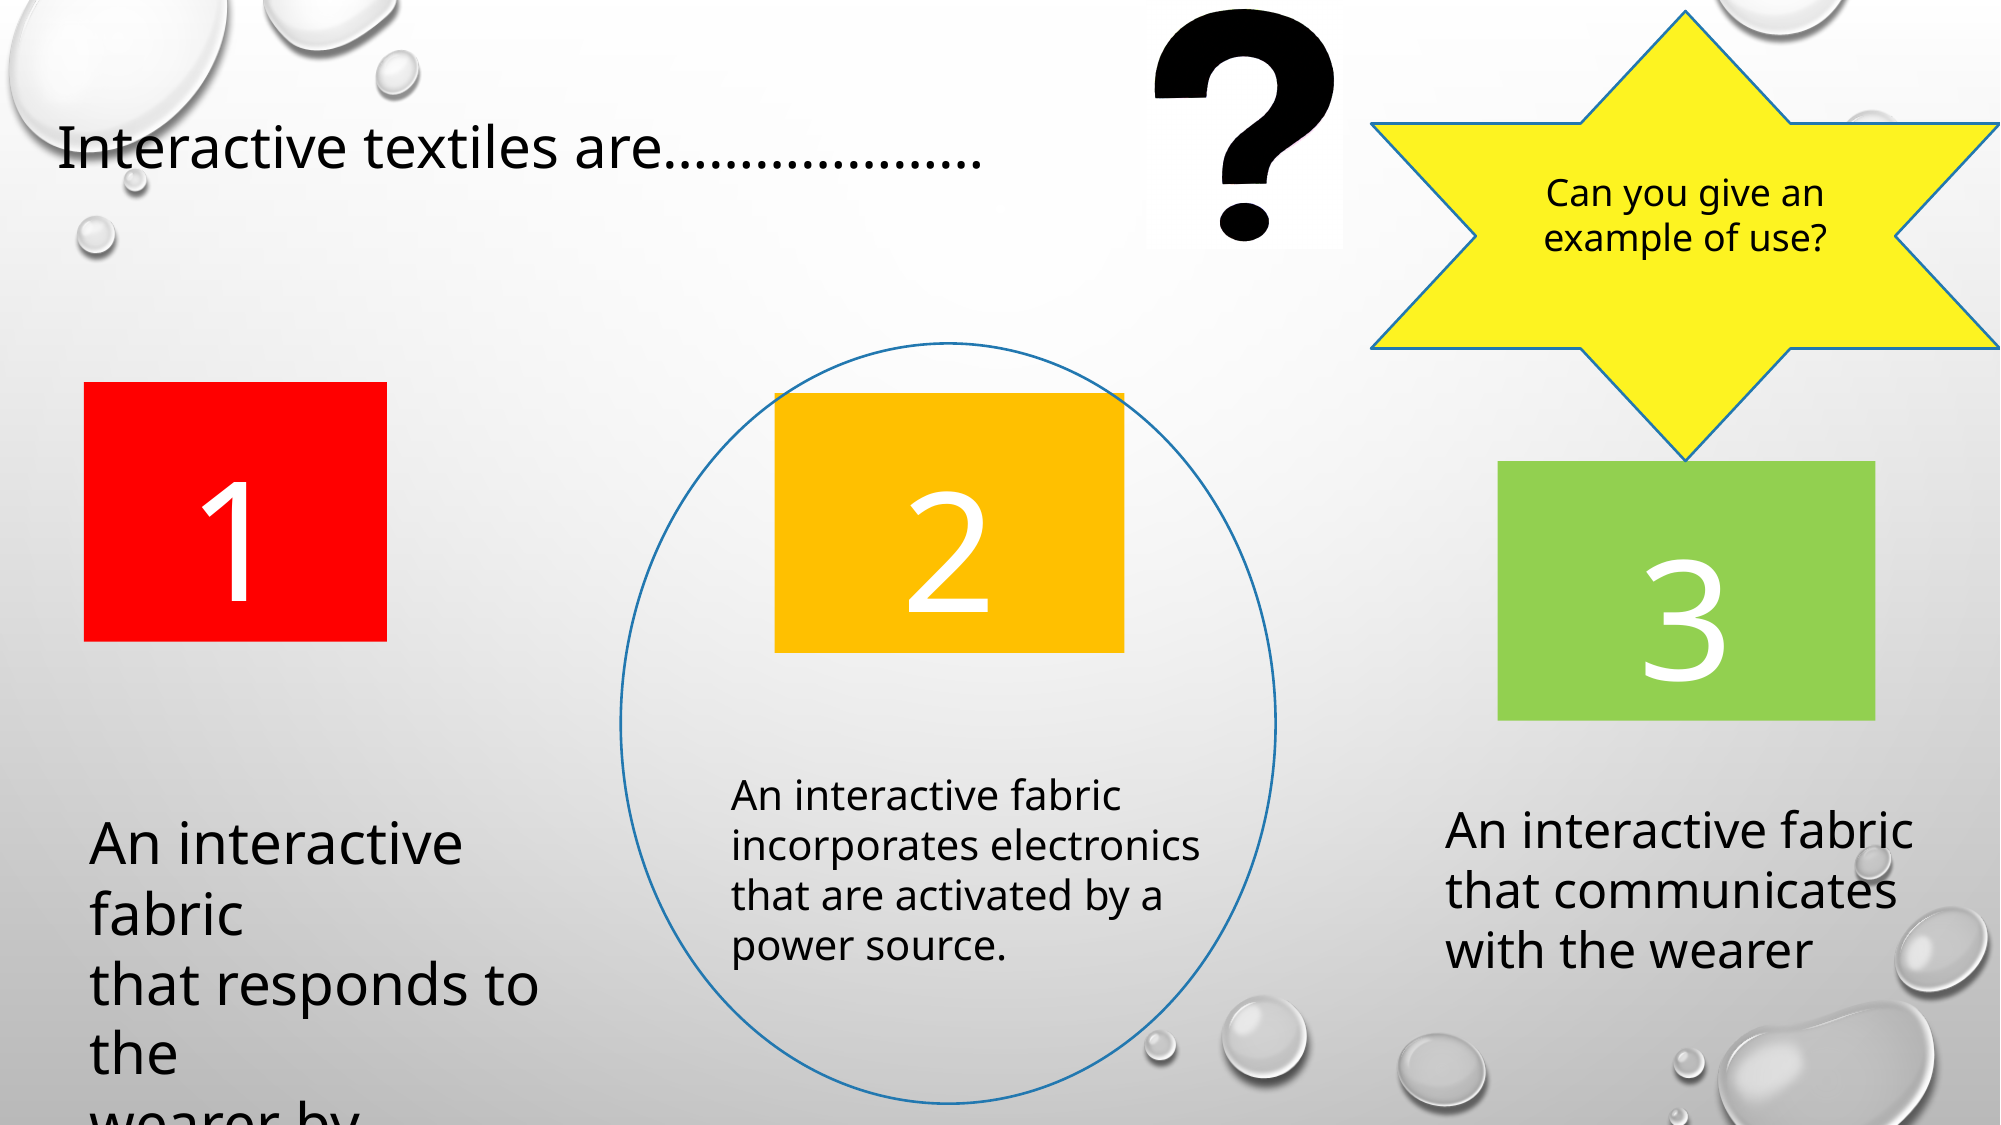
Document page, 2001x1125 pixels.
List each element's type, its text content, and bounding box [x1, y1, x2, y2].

text_box Can you give an example of use? [1369, 9, 2000, 463]
text_box An interactive fabric incorporates electronics that are activated by a power source. [716, 761, 1263, 977]
text_box [619, 342, 1277, 1105]
picture [0, 0, 2000, 1125]
text_box 2 [774, 393, 782, 399]
text_box An interactive fabric that responds to the wearer by changing. [74, 799, 621, 1125]
text_box Interactive textiles are………………… [26, 103, 1095, 188]
picture [1898, 127, 2000, 345]
text_box 3 [1497, 461, 1876, 721]
text_box [790, 735, 1276, 812]
text_box An interactive fabric that communicates with the wearer [1430, 791, 1977, 987]
text_box 2 [1114, 393, 1125, 401]
text_box 1 [83, 382, 387, 642]
